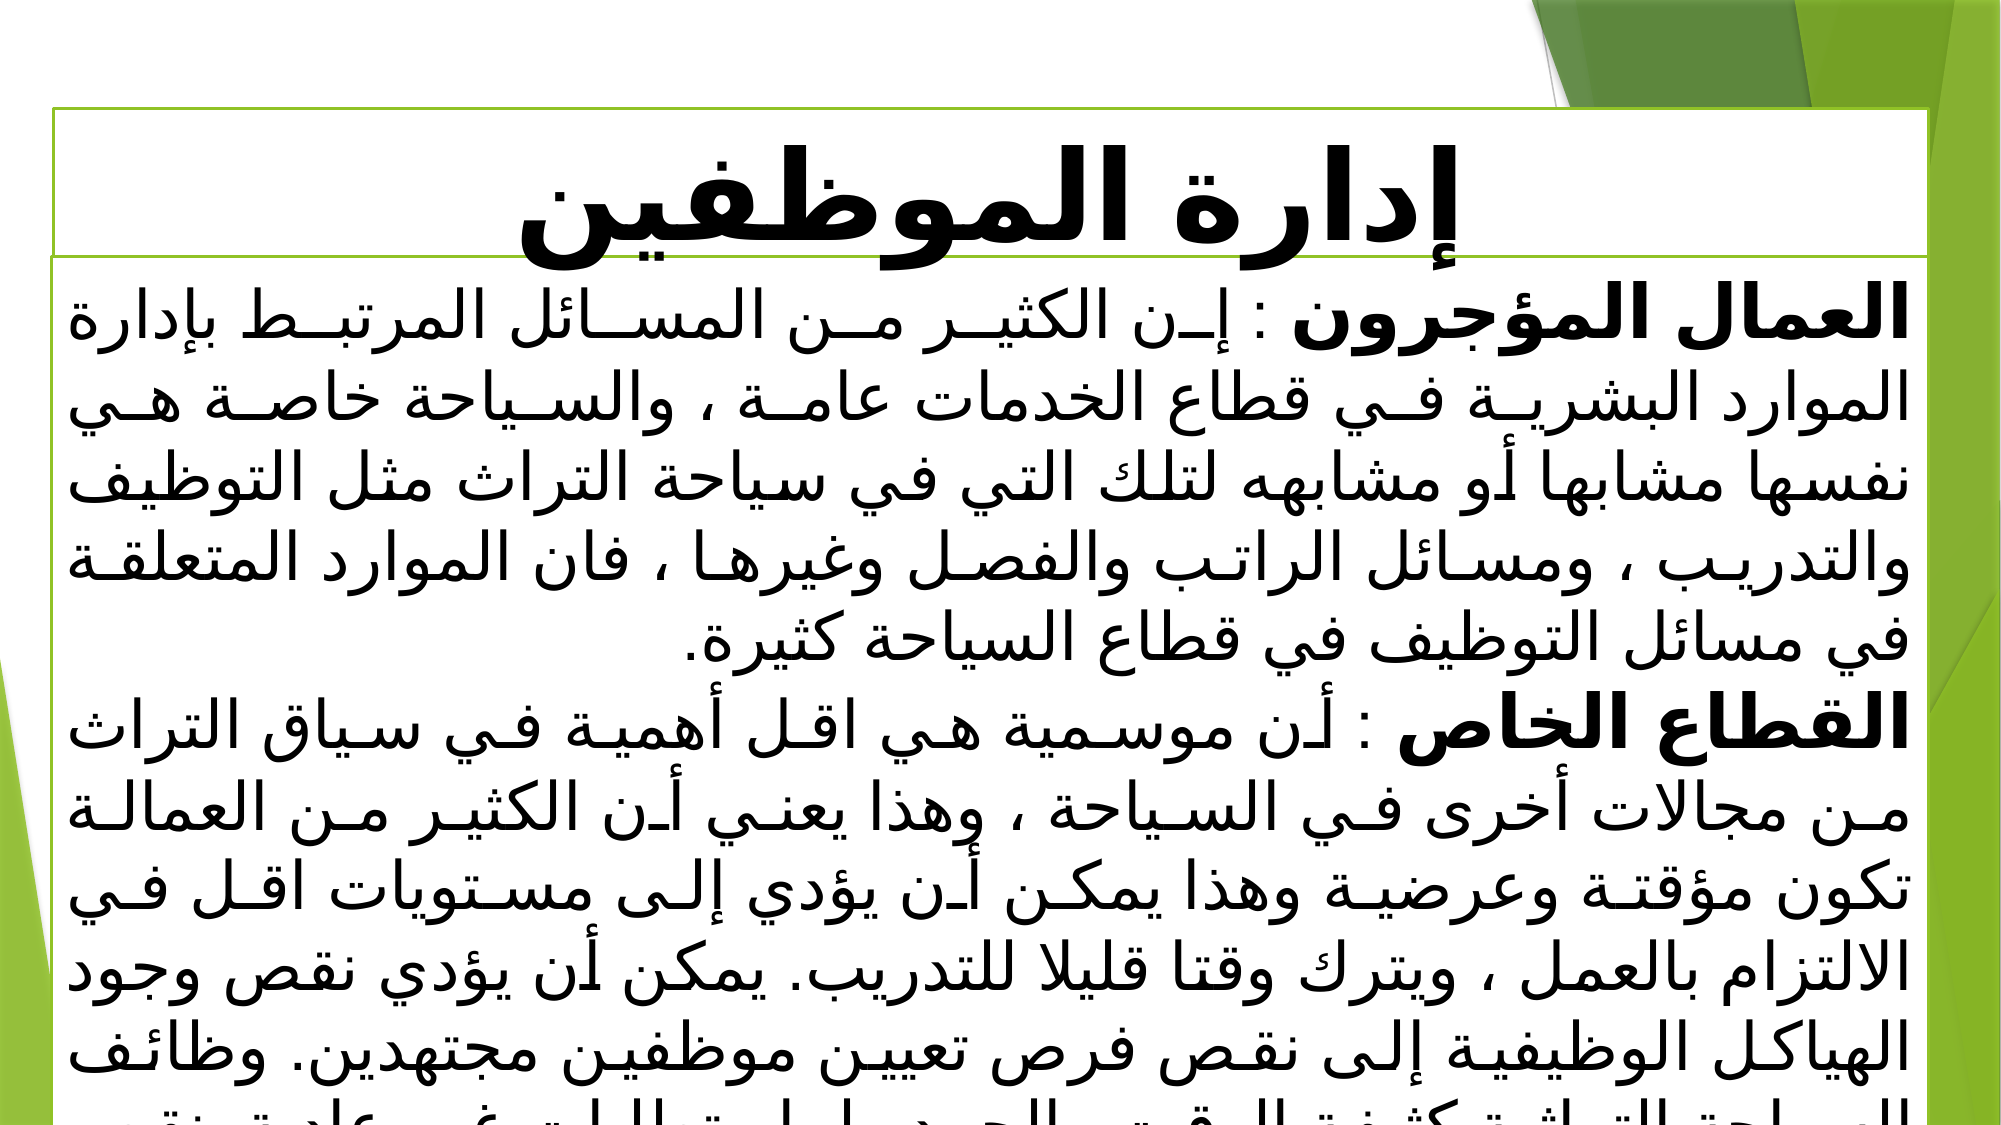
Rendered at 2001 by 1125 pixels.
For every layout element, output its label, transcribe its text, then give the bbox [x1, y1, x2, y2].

text_box العمال المؤجرون : إن الكثير من المسائل المرتبط بإدارة الموارد البشرية في قطاع الخدمات عامة ، والسياحة خاصة هي نفسها مشابها أو مشابهه لتلك التي في سياحة التراث مثل التوظيف والتدريب ، ومسائل الراتب والفصل وغيرها ، فان الموارد المتعلقة في مسائل التوظيف في قطاع السياحة كثيرة. القطاع الخاص : أن موسمية هي اقل أهمية في سياق التراث من مجالات أخرى في السياحة ، وهذا يعني أن الكثير من العمالة تكون مؤقتة وعرضية وهذا يمكن أن يؤدي إلى مستويات اقل في الالتزام بالعمل ، ويترك وقتا قليلا للتدريب. يمكن أن يؤدي نقص وجود الهياكل الوظيفية إلى نقص فرص تعيين موظفين مجتهدين. وظائف السياحة التراثية كثيفة الوقت والجهد ولها متطلبات غير عادية. نقص الخبرة الإدارية هي مشكلة تواجه مديري التراث. هناك نقص في المؤهلات السياحية المعترف بها على نطاق واسع. [50, 255, 1930, 1125]
title إدارة الموظفين [52, 107, 1930, 258]
